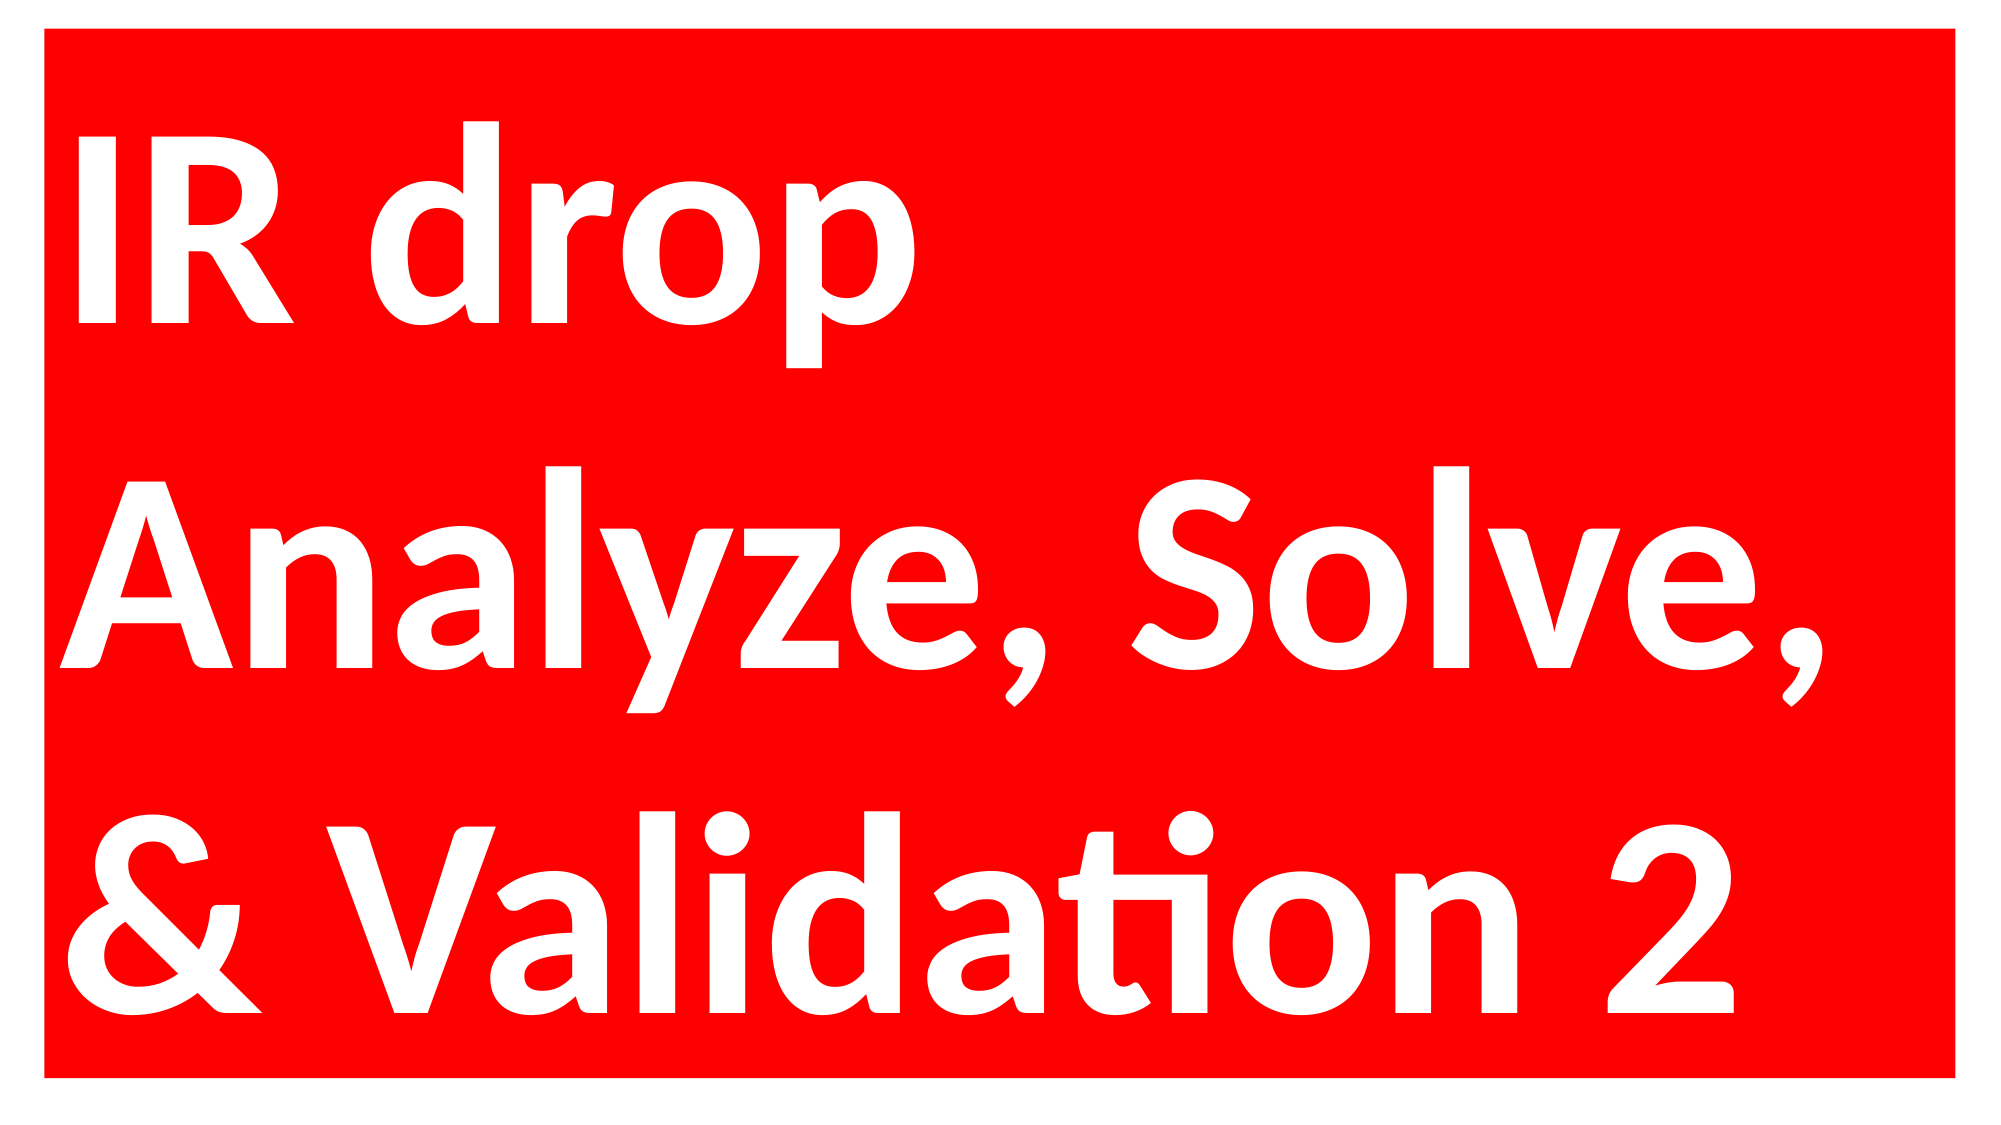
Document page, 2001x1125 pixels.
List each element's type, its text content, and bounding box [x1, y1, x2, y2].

text_box IR drop Analyze, Solve, & Validation 2 [44, 28, 1956, 1079]
